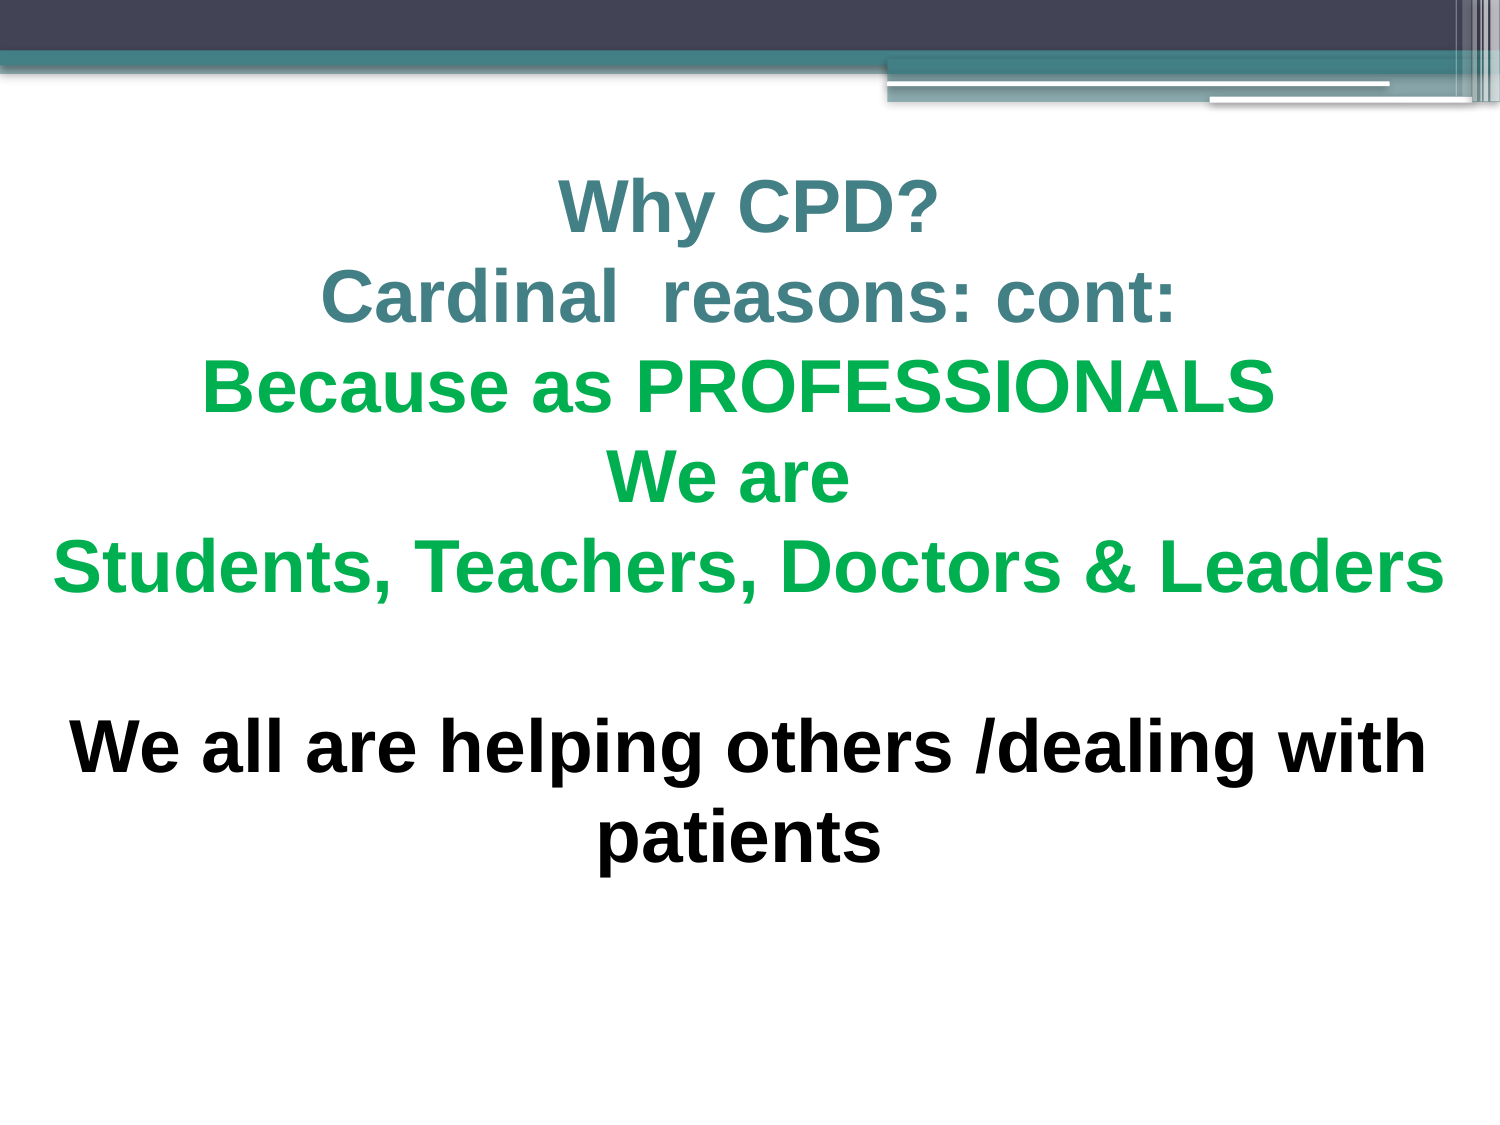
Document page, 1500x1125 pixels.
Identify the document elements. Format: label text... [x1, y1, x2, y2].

text_box Why CPD? Cardinal reasons: cont: Because as PROFESSIONALS We are Students, Teachers, Doctors & Leaders We all are helping others /dealing with patients [0, 149, 1500, 1125]
